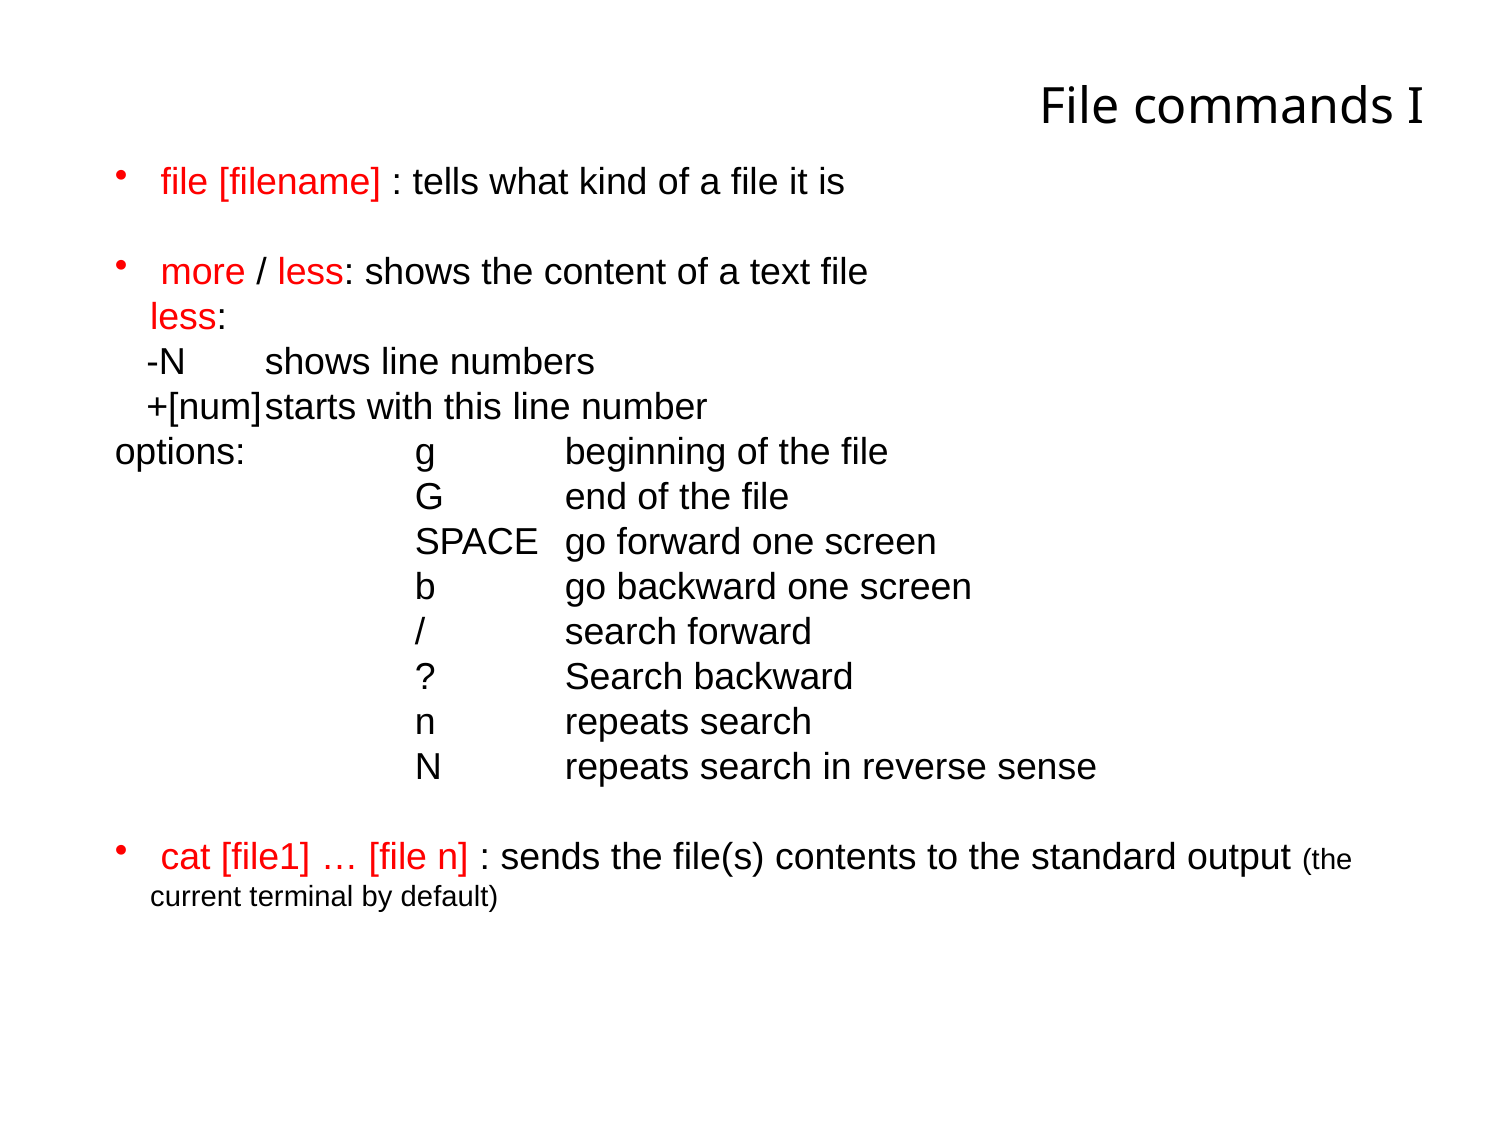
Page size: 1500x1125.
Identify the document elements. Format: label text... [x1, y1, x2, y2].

text_box file [filename] : tells what kind of a file it is more / less: shows the content of a text file less: -N shows line numbers +[num] starts with this line number options: g beginning of the file G end of the file SPACE go forward one screen b go backward one screen / search forward ? Search backward n repeats search N repeats search in reverse sense cat [file1] … [file n] : sends the file(s) contents to the standard output (the current terminal by default) [99, 149, 1413, 920]
text_box File commands I [1025, 65, 1440, 141]
